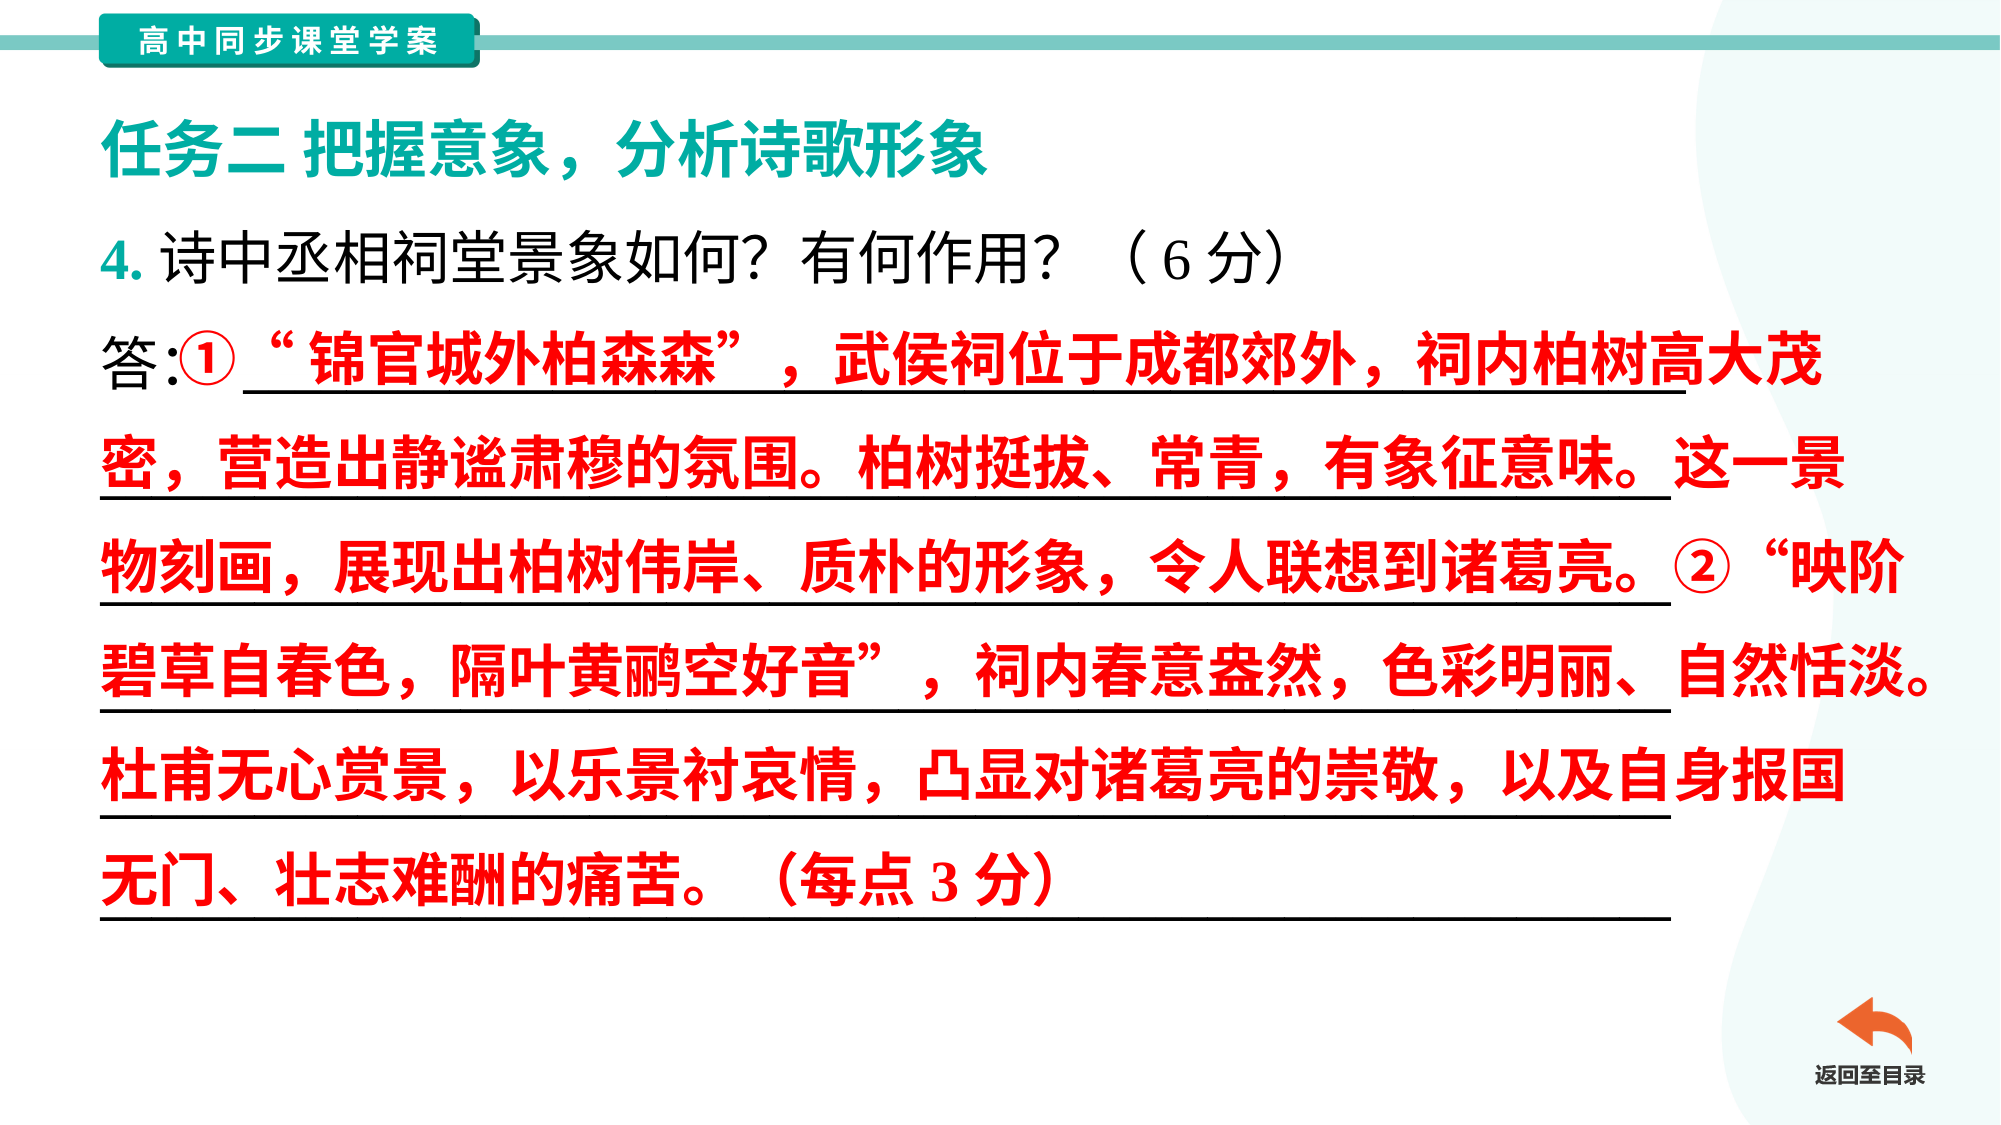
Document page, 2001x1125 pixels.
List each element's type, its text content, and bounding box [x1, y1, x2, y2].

picture [0, 0, 2000, 1125]
text_box 4.诗中丞相祠堂景象如何？有何作用？（6分） 答： ________________________________________________________ _____________________________________________________________ _____________________________________________________________ _____________________________________________________________ _____________________________________________________________ _____________________________________________________________ [100, 901, 1899, 909]
text_box ①“锦官城外柏森森”，武侯祠位于成都郊外，祠内柏树高大茂 密，营造出静谧肃穆的氛围。柏树挺拔、常青，有象征意味。这一景 物刻画，展现出柏树伟岸、质朴的形象，令人联想到诸葛亮。②“映阶 碧草自春色，隔叶黄鹂空好音”，祠内春意盎然，色彩明丽、自然恬淡。 杜甫无心赏景，以乐景衬哀情，凸显对诸葛亮的崇敬，以及自身报国 无门、壮志难酬的痛苦。（每点3分） [100, 287, 1899, 901]
text_box 4.诗中丞相祠堂景象如何？有何作用？（6分） 答： ________________________________________________________ _____________________________________________________________ _____________________________________________________________ _____________________________________________________________ _____________________________________________________________ _____________________________________________________________ [100, 184, 1899, 287]
text_box 任务二 把握意象，分析诗歌形象 [100, 76, 1899, 184]
